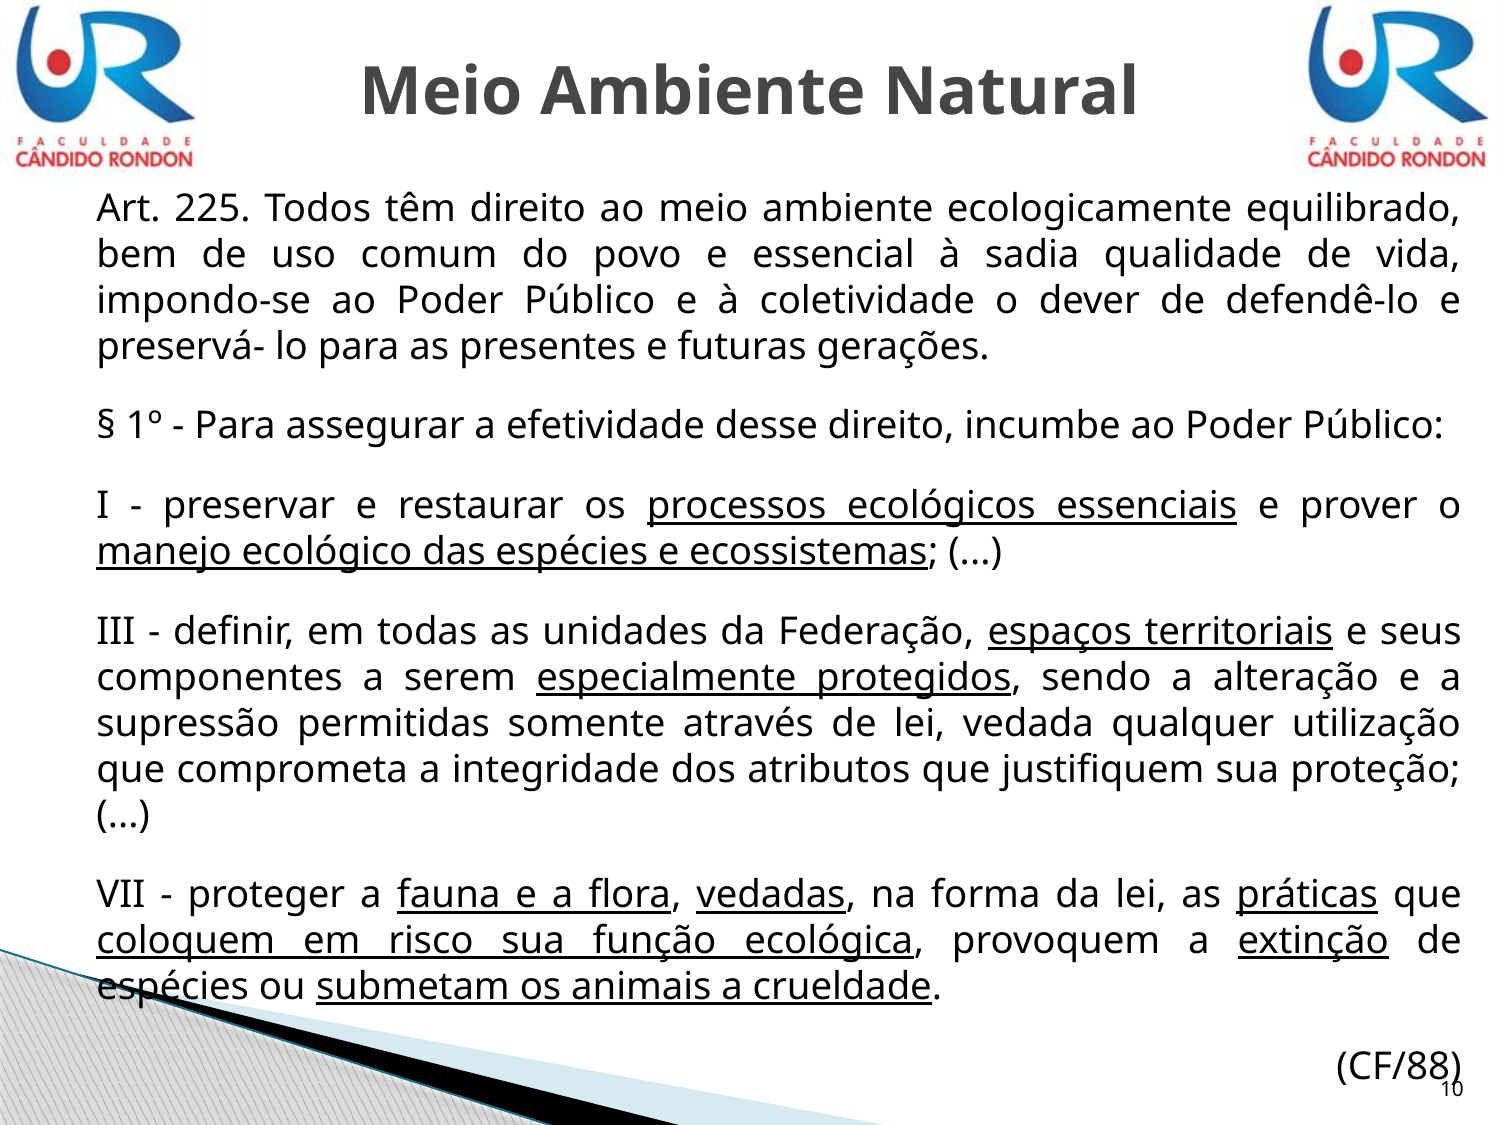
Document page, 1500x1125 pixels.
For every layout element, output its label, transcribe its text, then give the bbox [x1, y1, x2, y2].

slide_number 10 [1418, 1051, 1479, 1112]
list Art. 225. Todos têm direito ao meio ambiente ecologicamente equilibrado, bem de uso comum do povo e essencial à sadia qualidade de vida, impondo-se ao Poder Público e à coletividade o dever de defendê-lo e preservá- lo para as presentes e futuras gerações. § 1º - Para assegurar a efetividade desse direito, incumbe ao Poder Público: I - preservar e restaurar os processos ecológicos essenciais e prover o manejo ecológico das espécies e ecossistemas; (...) III - definir, em todas as unidades da Federação, espaços territoriais e seus componentes a serem especialmente protegidos, sendo a alteração e a supressão permitidas somente através de lei, vedada qualquer utilização que comprometa a integridade dos atributos que justifiquem sua proteção; (...) VII - proteger a fauna e a flora, vedadas, na forma da lei, as práticas que coloquem em risco sua função ecológica, provoquem a extinção de espécies ou submetam os animais a crueldade. (CF/88) [23, 175, 1477, 1102]
picture [0, 0, 208, 183]
text_box Meio Ambiente Natural [213, 35, 1286, 141]
picture [1292, 0, 1500, 183]
